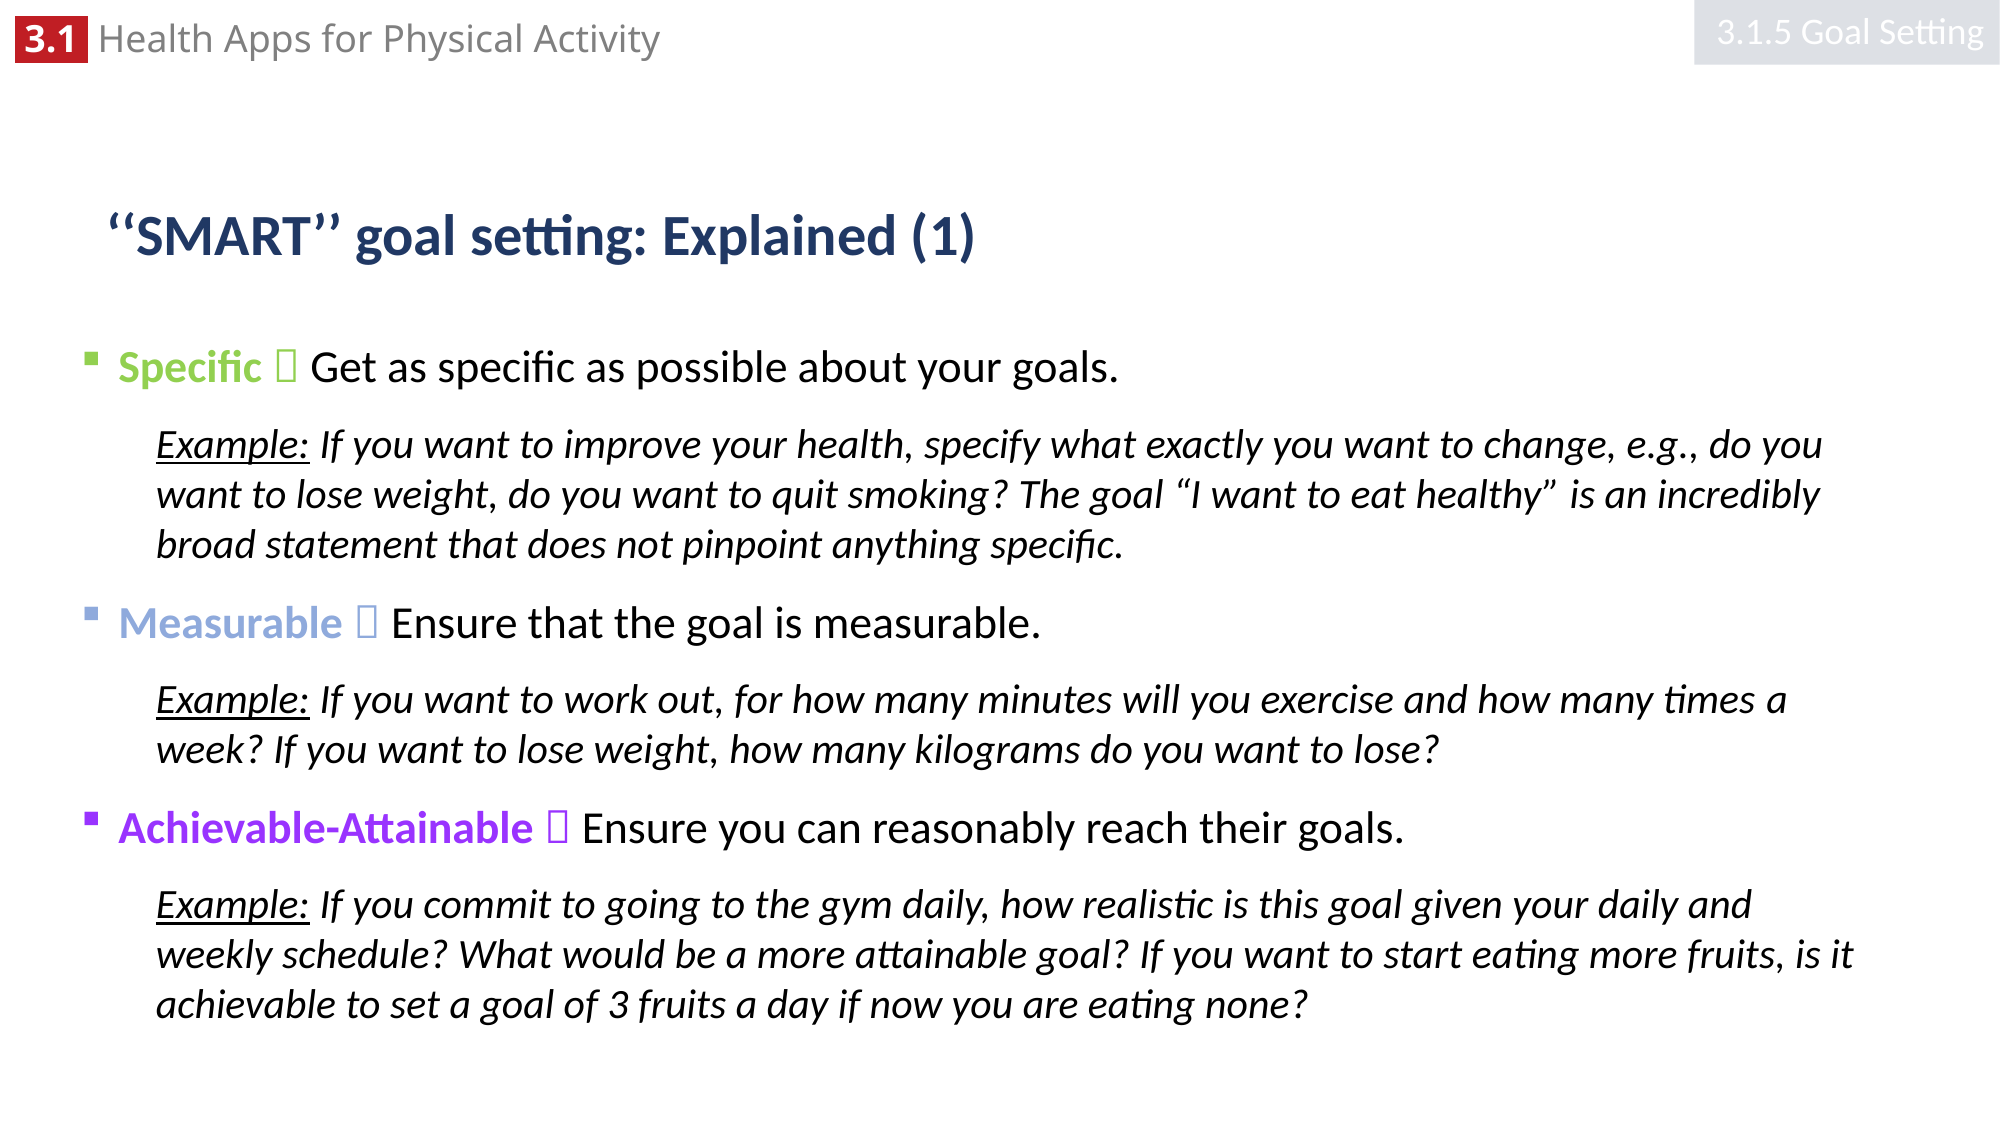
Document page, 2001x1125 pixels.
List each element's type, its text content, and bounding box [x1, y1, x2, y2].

title ‘‘SMART’’ goal setting: Explained (1) [91, 177, 1906, 297]
text_box 3.1.5 Goal Setting [1694, 0, 2000, 65]
list Specific  Get as specific as possible about your goals. Example: If you want to improve your health, specify what exactly you want to change, e.g., do you want to lose weight, do you want to quit smoking? The goal “I want to eat healthy” is an incredibly broad statement that does not pinpoint anything specific. Measurable  Ensure that the goal is measurable. Example: If you want to work out, for how many minutes will you exercise and how many times a week? If you want to lose weight, how many kilograms do you want to lose? Achievable-Attainable  Ensure you can reasonably reach their goals. Example: If you commit to going to the gym daily, how realistic is this goal given your daily and weekly schedule? What would be a more attainable goal? If you want to start eating more fruits, is it achievable to set a goal of 3 fruits a day if now you are eating none? [65, 329, 1883, 1105]
